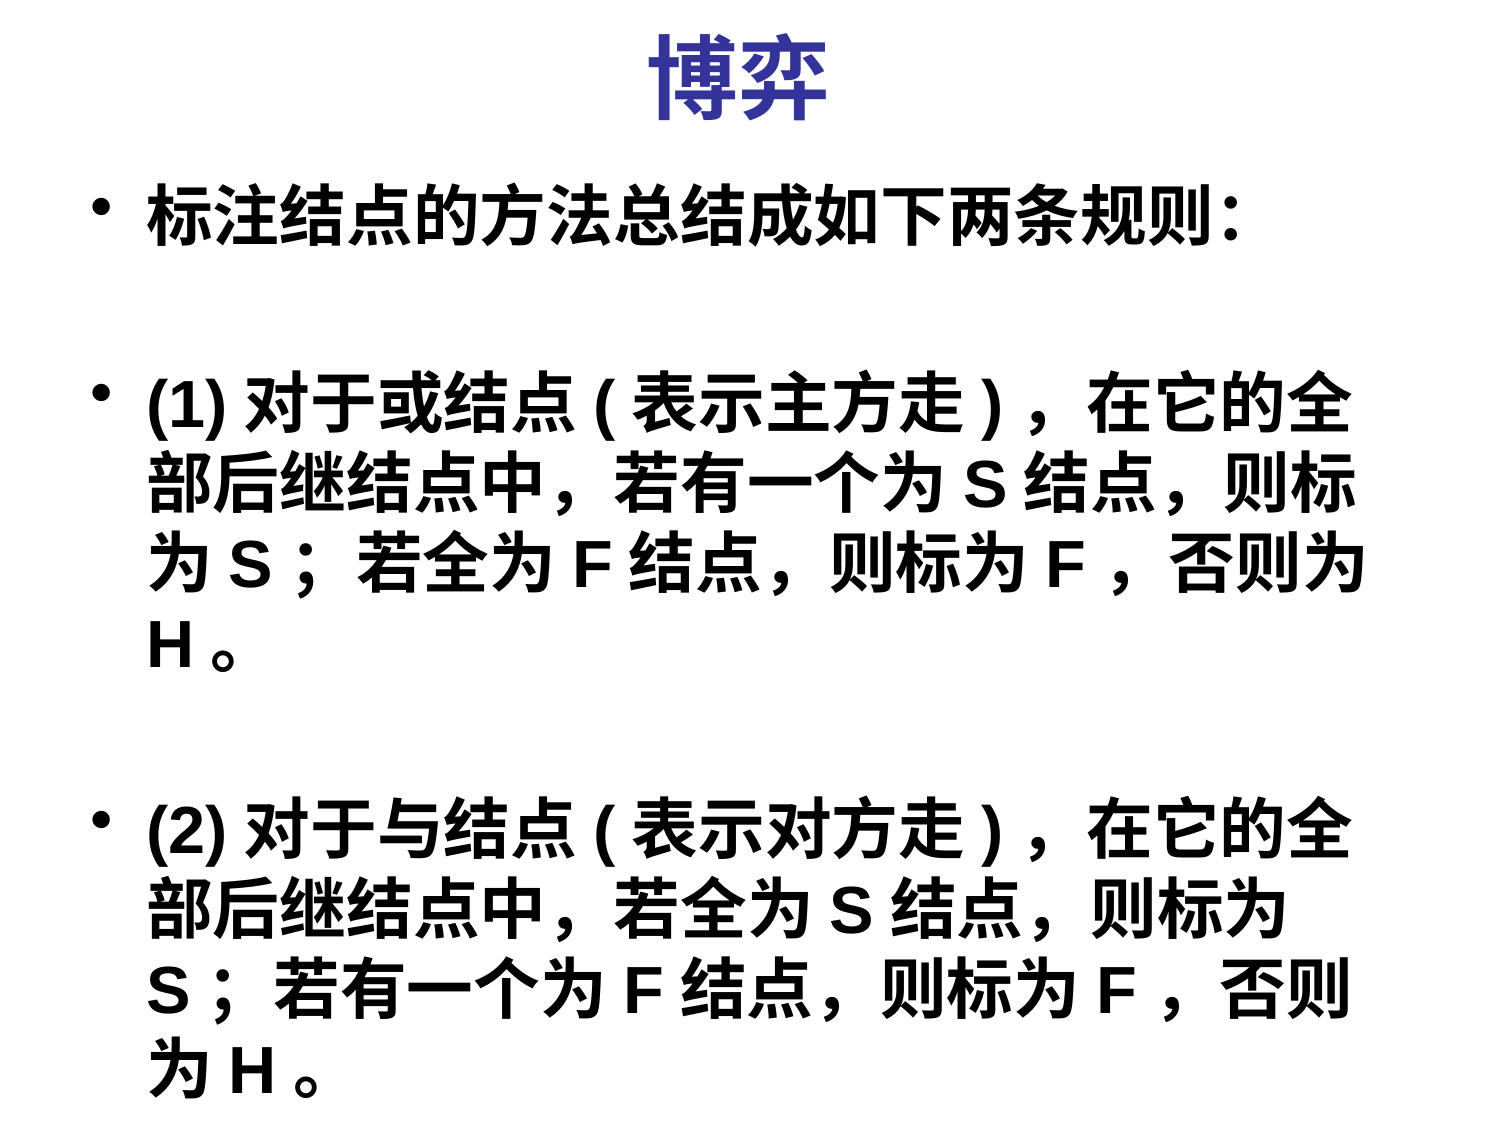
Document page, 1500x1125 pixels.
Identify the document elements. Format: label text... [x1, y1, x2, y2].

list 标注结点的方法总结成如下两条规则： (1)对于或结点(表示主方走)，在它的全部后继结点中，若有一个为S结点，则标为S；若全为F结点，则标为F，否则为H。 (2)对于与结点(表示对方走)，在它的全部后继结点中，若全为S结点，则标为S；若有一个为F结点，则标为F，否则为H。 [75, 166, 1425, 1005]
text_box 博弈 [194, 13, 1282, 138]
